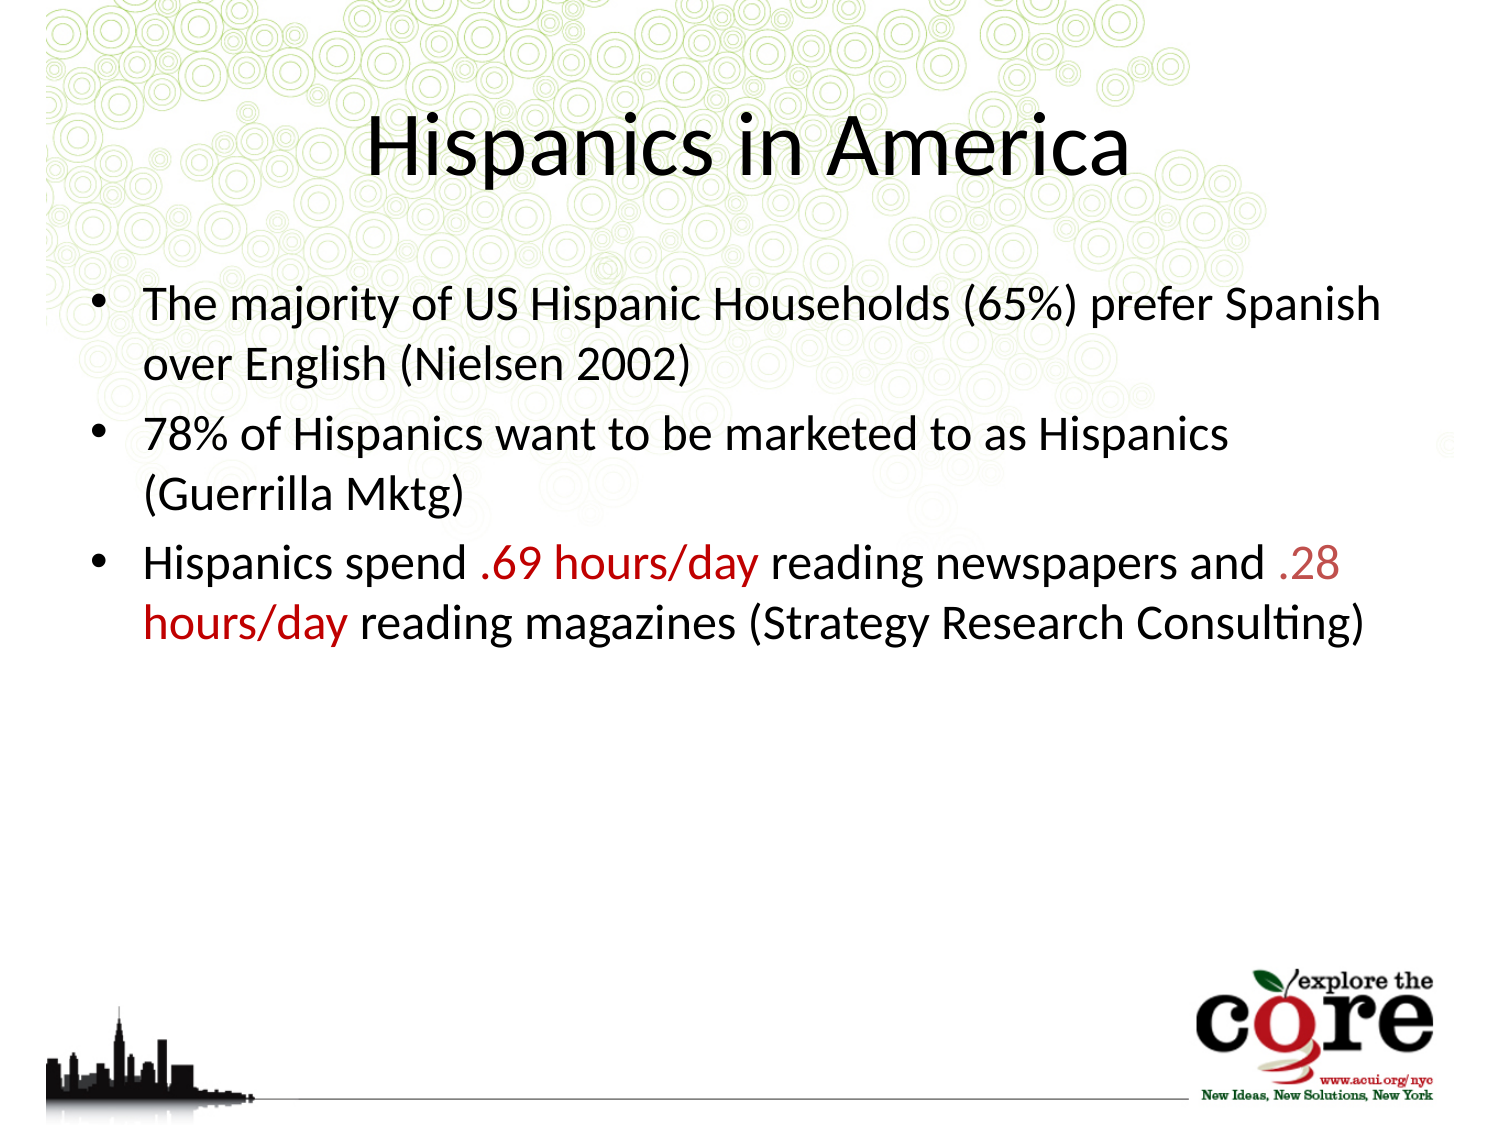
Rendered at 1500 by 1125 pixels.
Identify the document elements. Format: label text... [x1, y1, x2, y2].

title Hispanics in America [74, 44, 1426, 233]
list The majority of US Hispanic Households (65%) prefer Spanish over English (Nielsen 2002) 78% of Hispanics want to be marketed to as Hispanics (Guerrilla Mktg) Hispanics spend .69 hours/day reading newspapers and .28 hours/day reading magazines (Strategy Research Consulting) [74, 262, 1426, 1006]
picture [46, 0, 1454, 1125]
